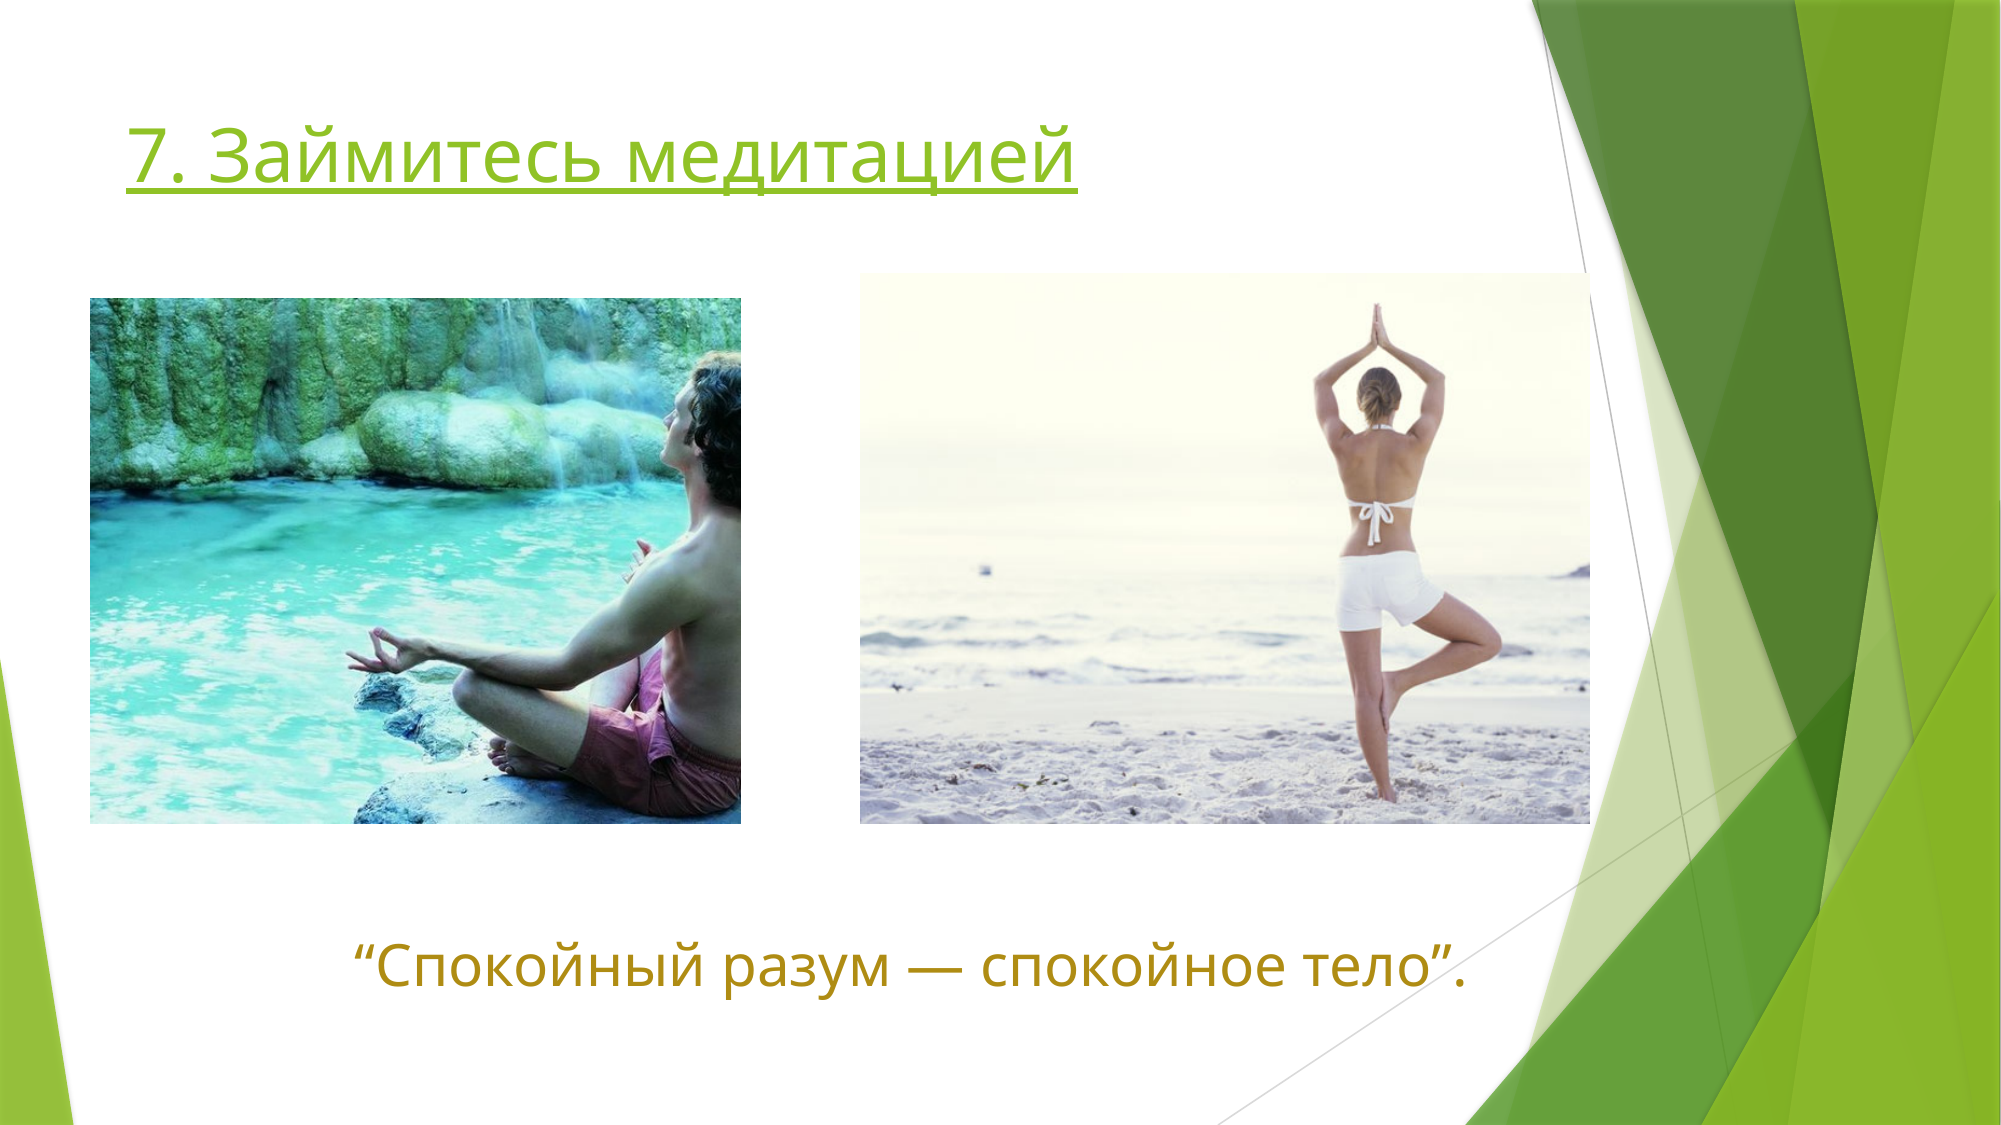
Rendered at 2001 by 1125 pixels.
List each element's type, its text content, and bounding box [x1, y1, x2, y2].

text_box “Спокойный разум — спокойное тело”. [324, 920, 1483, 1006]
picture [860, 272, 1591, 825]
title 7. Займитесь медитацией [111, 99, 1522, 317]
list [90, 297, 742, 825]
